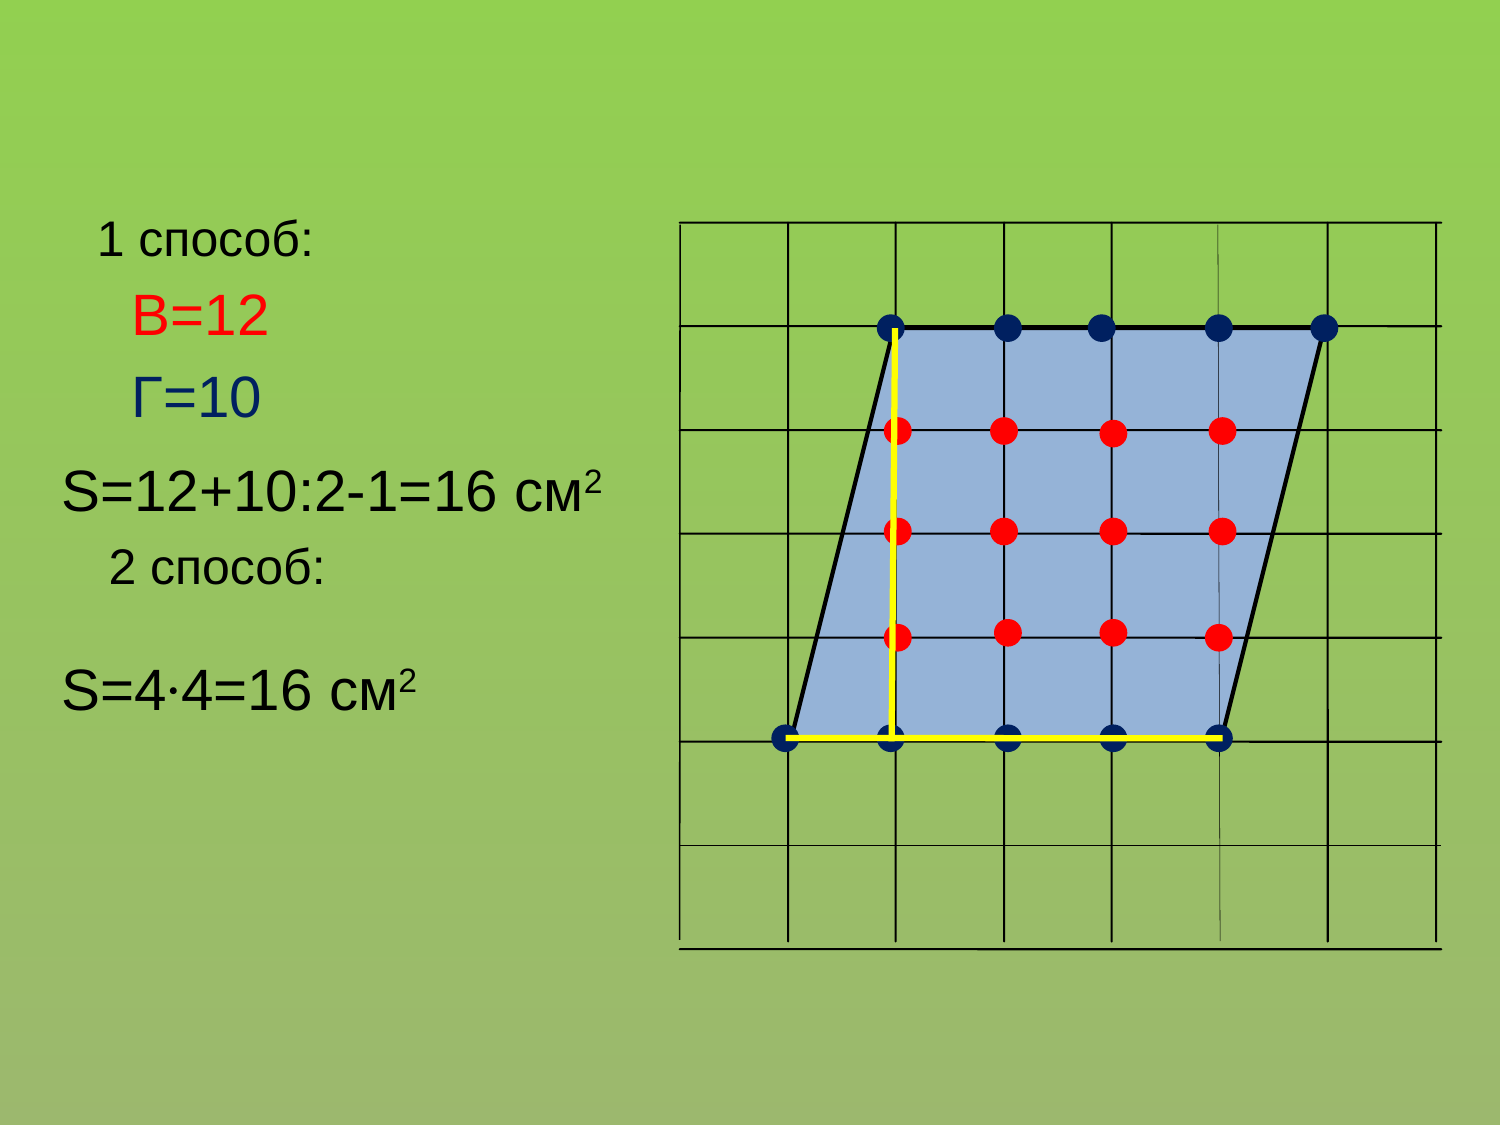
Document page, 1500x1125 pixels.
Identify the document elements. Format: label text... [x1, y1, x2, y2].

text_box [891, 327, 896, 742]
text_box В=12 [117, 269, 610, 355]
text_box S=12+10:2-1=16 см2 [46, 445, 645, 531]
text_box Г=10 [117, 351, 375, 437]
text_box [679, 222, 1442, 950]
text_box 1 способ: [82, 199, 493, 274]
text_box 2 способ: [93, 527, 504, 603]
text_box S=4∙4=16 см2 [46, 644, 645, 730]
